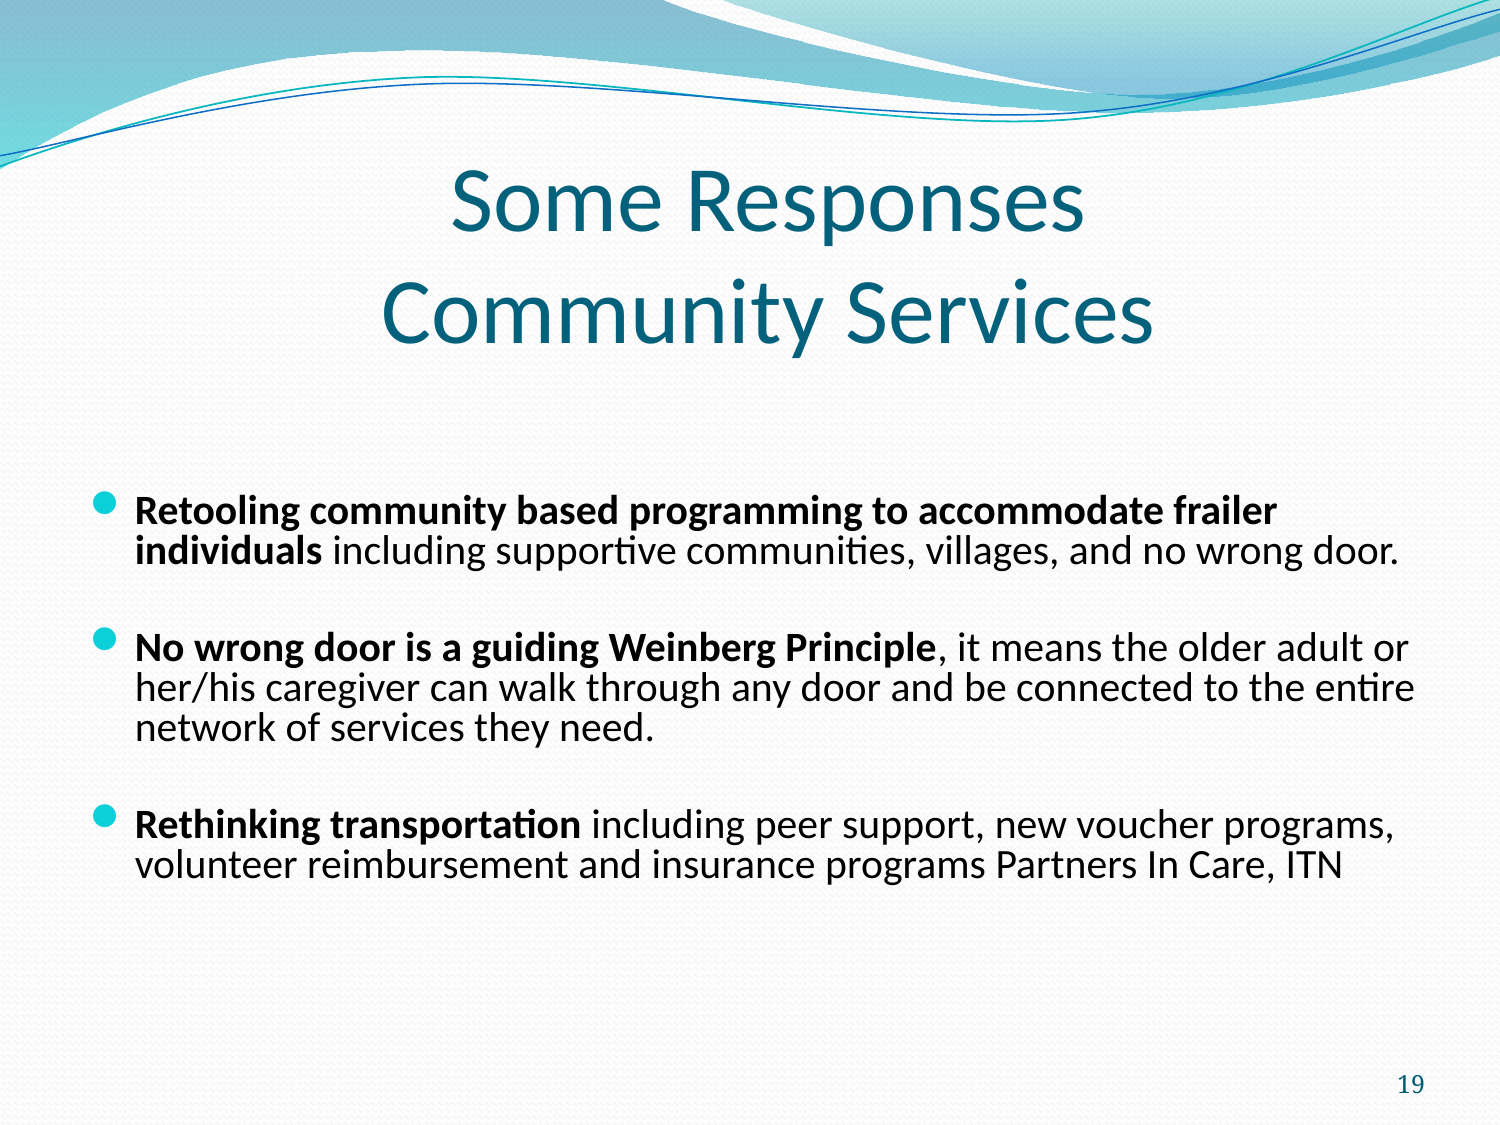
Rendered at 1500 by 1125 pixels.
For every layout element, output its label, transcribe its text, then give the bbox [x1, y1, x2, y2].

title Some Responses Community Services [75, 55, 1463, 363]
slide_number 19 [1299, 1042, 1425, 1103]
list Retooling community based programming to accommodate frailer individuals including supportive communities, villages, and no wrong door. No wrong door is a guiding Weinberg Principle, it means the older adult or her/his caregiver can walk through any door and be connected to the entire network of services they need. Rethinking transportation including peer support, new voucher programs, volunteer reimbursement and insurance programs Partners In Care, ITN [75, 324, 1450, 1038]
